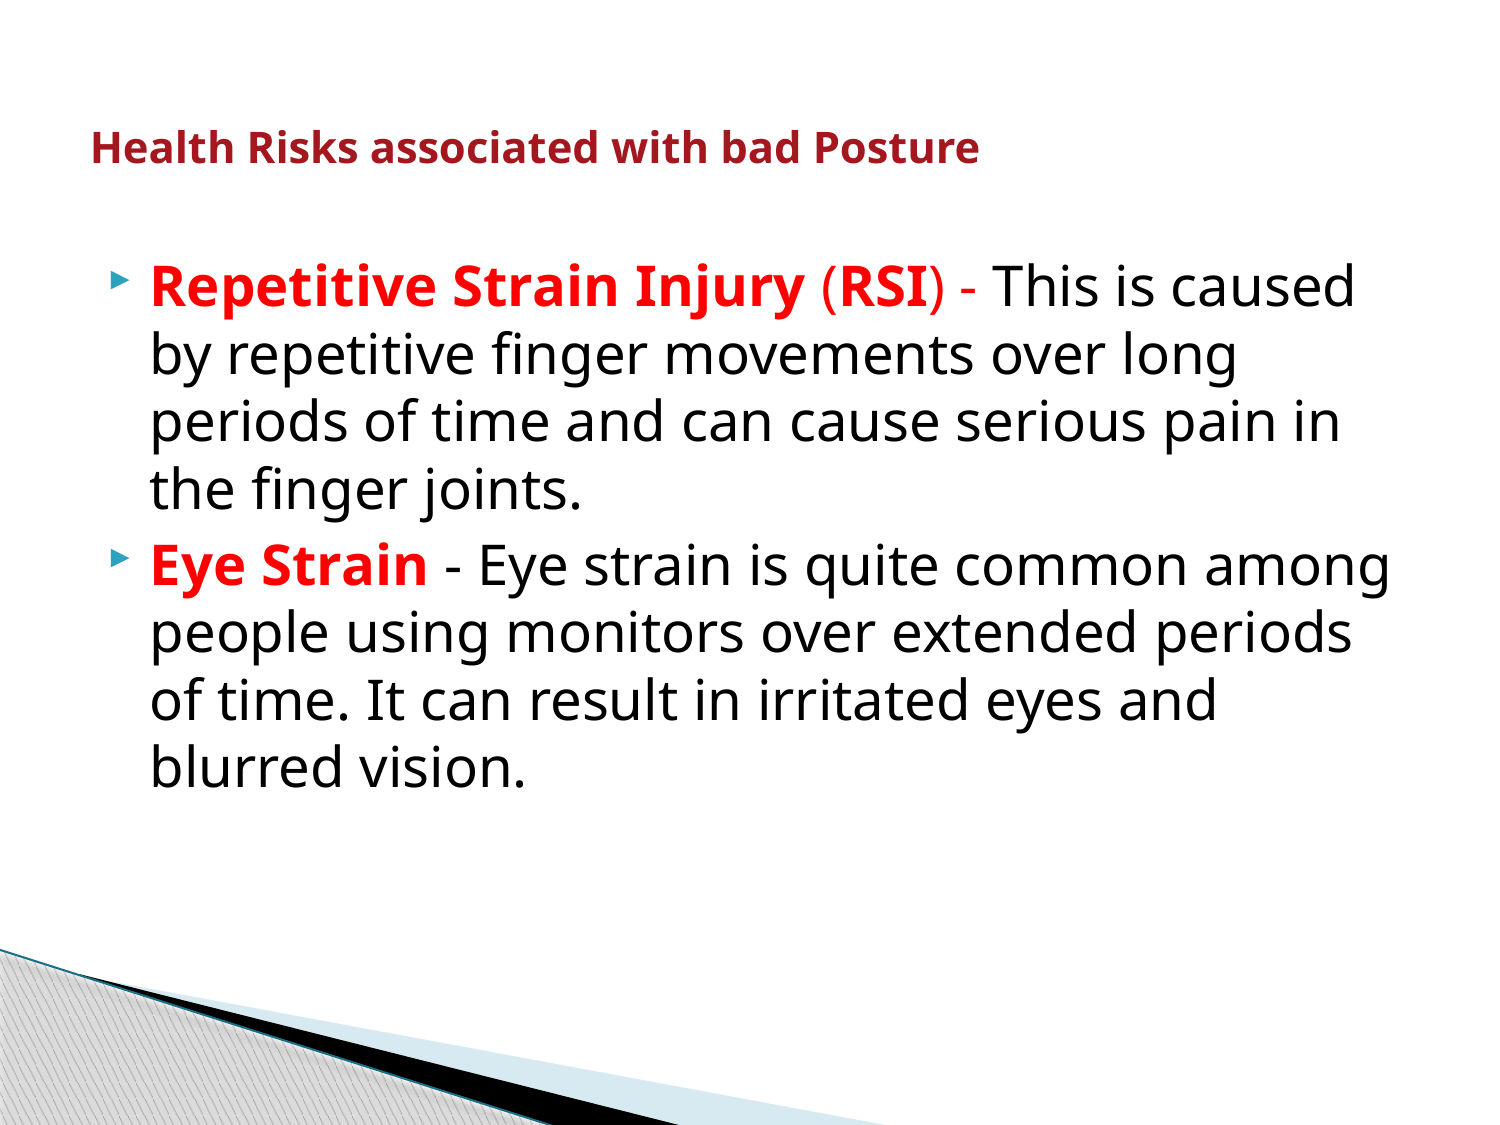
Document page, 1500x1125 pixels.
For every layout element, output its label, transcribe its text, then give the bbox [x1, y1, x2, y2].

title Health Risks associated with bad Posture [75, 112, 1425, 233]
list Repetitive Strain Injury (RSI) - This is caused by repetitive finger movements over long periods of time and can cause serious pain in the finger joints. Eye Strain - Eye strain is quite common among people using monitors over extended periods of time. It can result in irritated eyes and blurred vision. [75, 243, 1425, 986]
